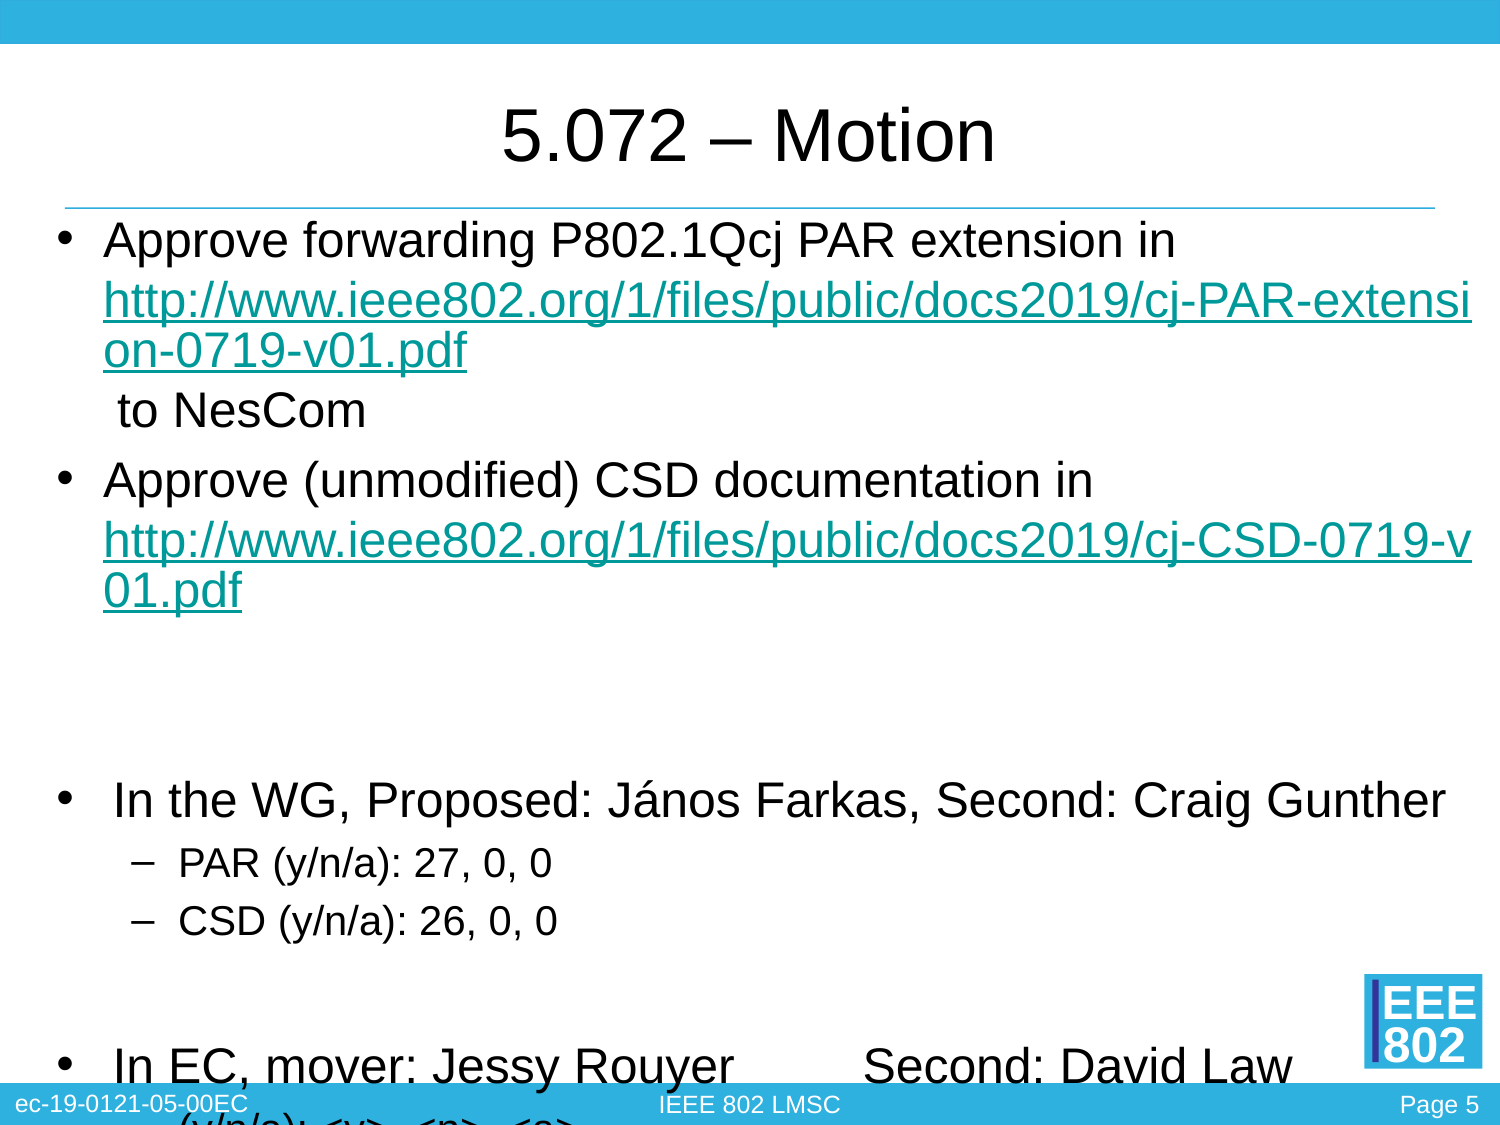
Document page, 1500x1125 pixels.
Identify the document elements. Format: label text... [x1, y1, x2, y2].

list Approve forwarding P802.1Qcj PAR extension in http://www.ieee802.org/1/files/public/docs2019/cj-PAR-extension-0719-v01.pdf to NesCom Approve (unmodified) CSD documentation in http://www.ieee802.org/1/files/public/docs2019/cj-CSD-0719-v01.pdf In the WG, Proposed: János Farkas, Second: Craig Gunther PAR (y/n/a): 27, 0, 0 CSD (y/n/a): 26, 0, 0 In EC, mover: Jessy Rouyer Second: David Law (y/n/a): <y>, <n>, <a> [41, 200, 1488, 1018]
title 5.072 – Motion [75, 66, 1425, 197]
